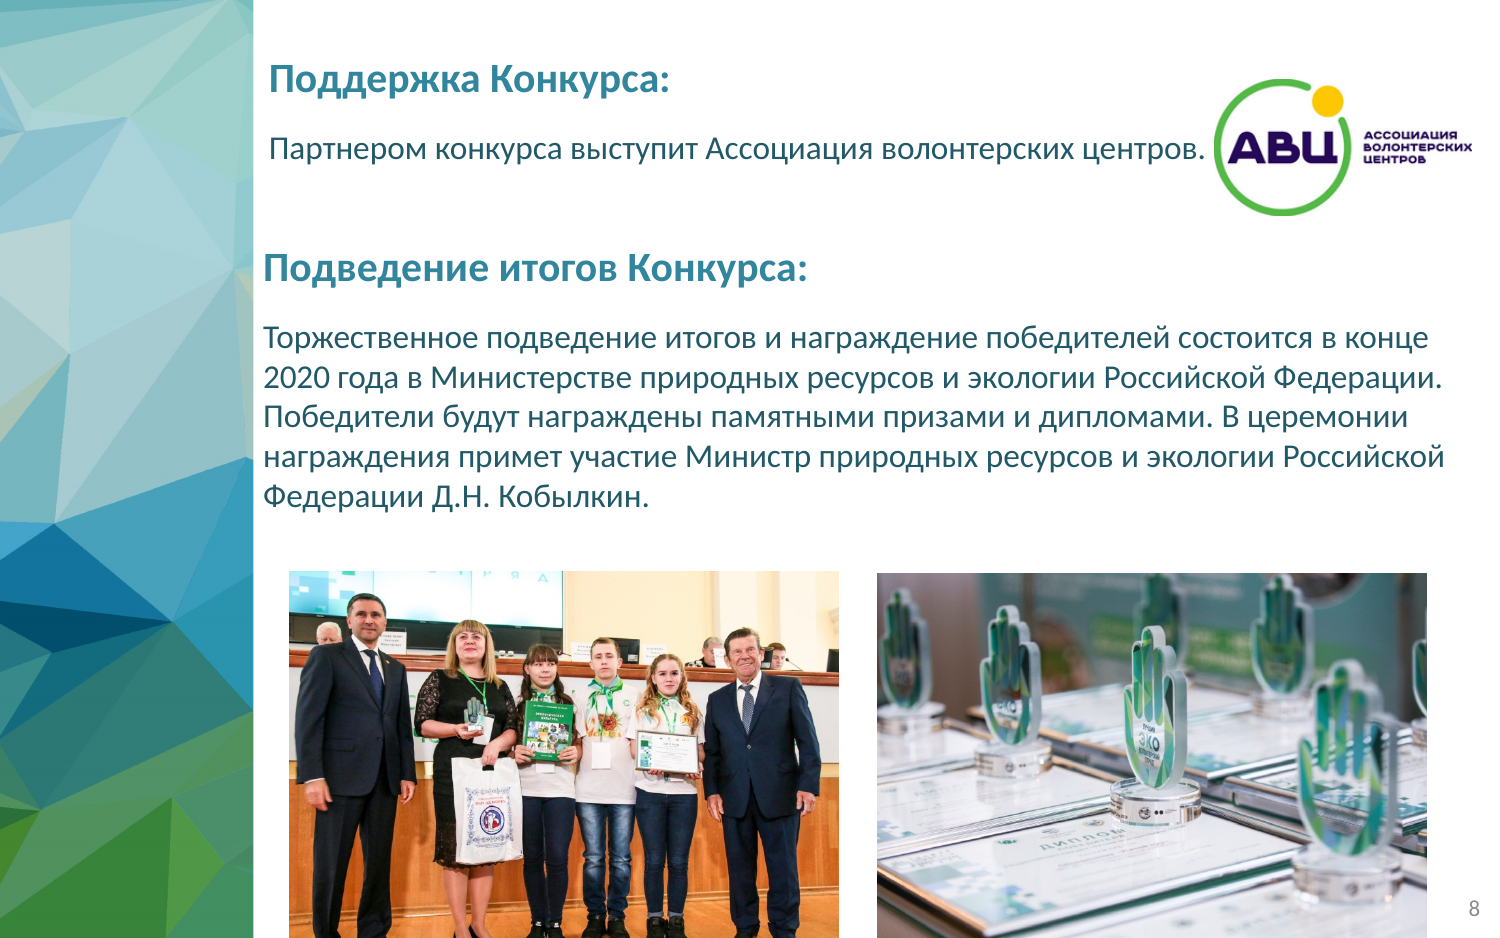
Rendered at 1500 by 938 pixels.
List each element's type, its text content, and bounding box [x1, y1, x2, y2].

picture [1213, 78, 1472, 216]
picture [0, 0, 254, 938]
slide_number 8 [1431, 882, 1495, 933]
text_box Поддержка Конкурса: Партнером конкурса выступит Ассоциация волонтерских центров. [258, 43, 1500, 214]
text_box Подведение итогов Конкурса: Торжественное подведение итогов и награждение победителей состоится в конце 2020 года в Министерстве природных ресурсов и экологии Российской Федерации. Победители будут награждены памятными призами и дипломами. В церемонии награждения примет участие Министр природных ресурсов и экологии Российской Федерации Д.Н. Кобылкин. [258, 232, 1495, 522]
picture [876, 573, 1427, 938]
picture [288, 570, 839, 938]
